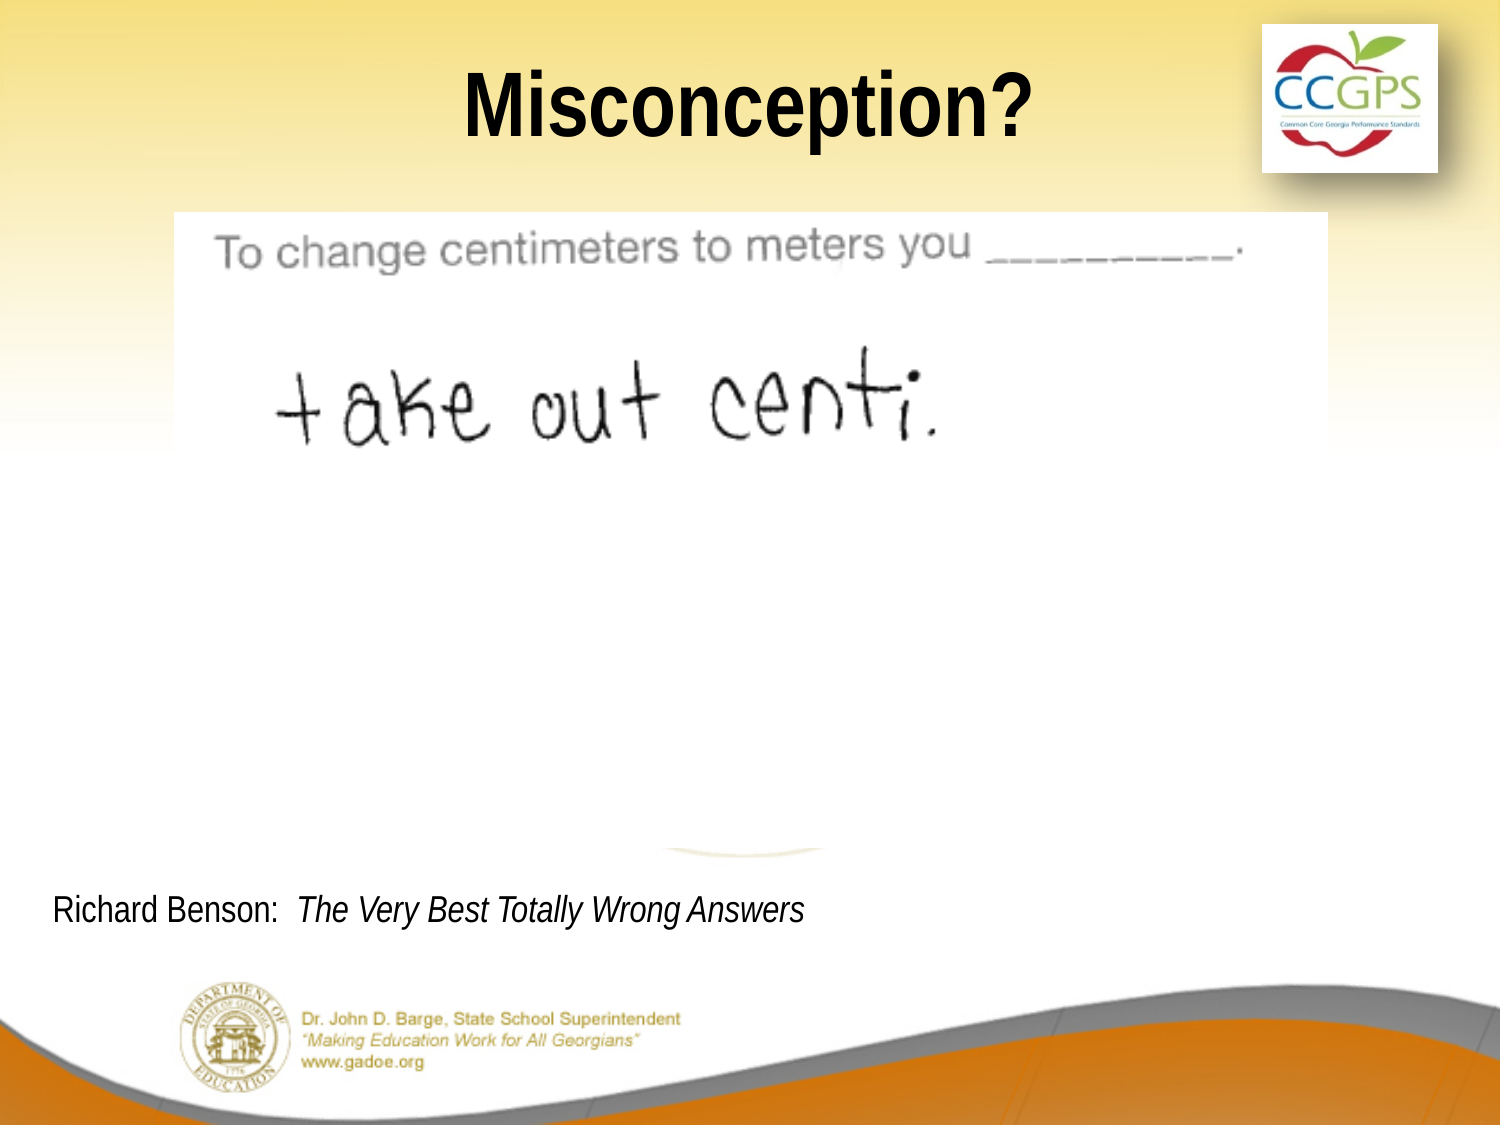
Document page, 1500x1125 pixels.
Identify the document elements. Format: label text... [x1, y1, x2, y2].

title Misconception? [112, 37, 1251, 163]
subtitle Richard Benson: The Very Best Totally Wrong Answers [37, 187, 1463, 1001]
picture [0, 0, 1500, 1125]
